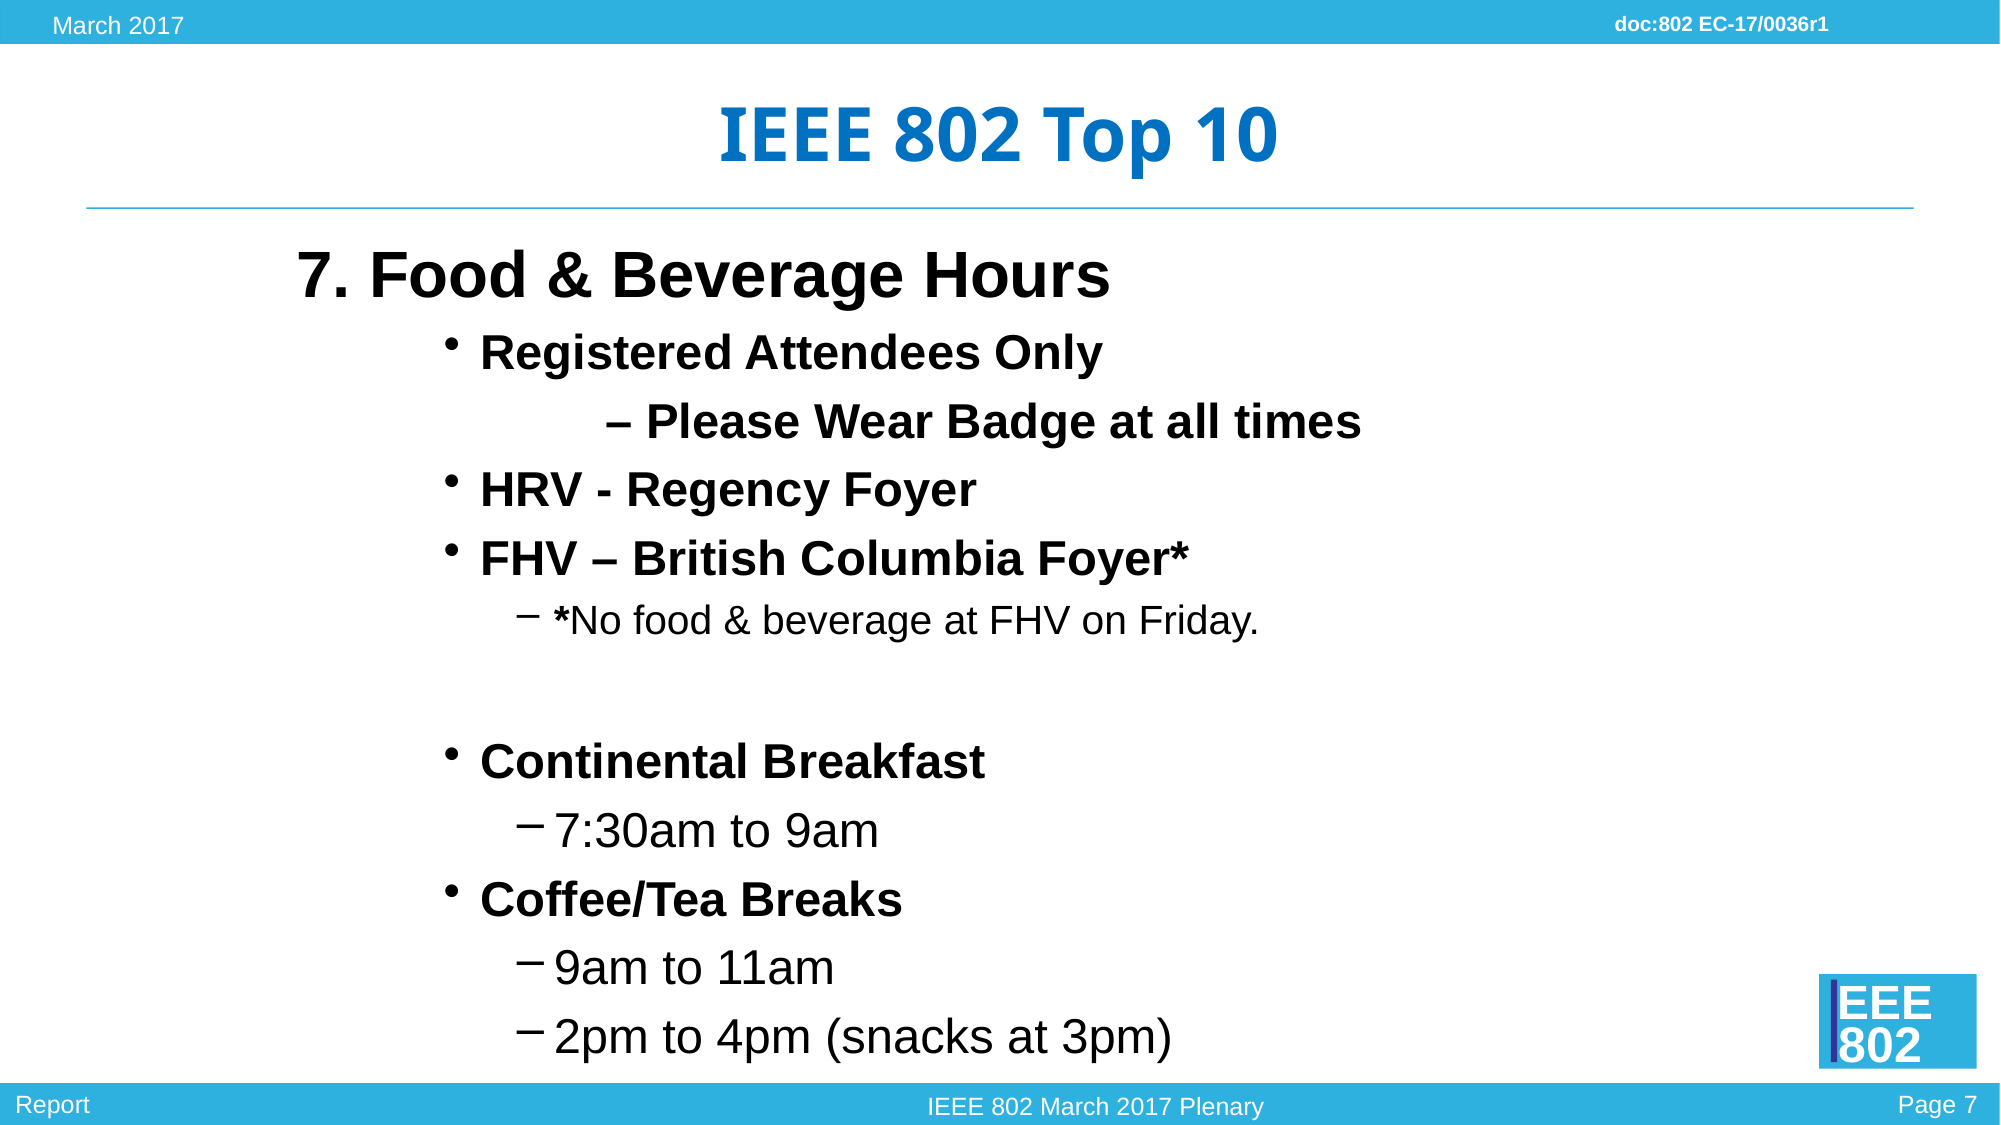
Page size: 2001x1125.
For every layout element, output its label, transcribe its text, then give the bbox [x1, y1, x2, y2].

list 7. Food & Beverage Hours Registered Attendees Only – Please Wear Badge at all times HRV - Regency Foyer FHV – British Columbia Foyer* *No food & beverage at FHV on Friday. Continental Breakfast 7:30am to 9am Coffee/Tea Breaks 9am to 11am 2pm to 4pm (snacks at 3pm) [281, 224, 1813, 1075]
title IEEE 802 Top 10 [99, 66, 1900, 197]
